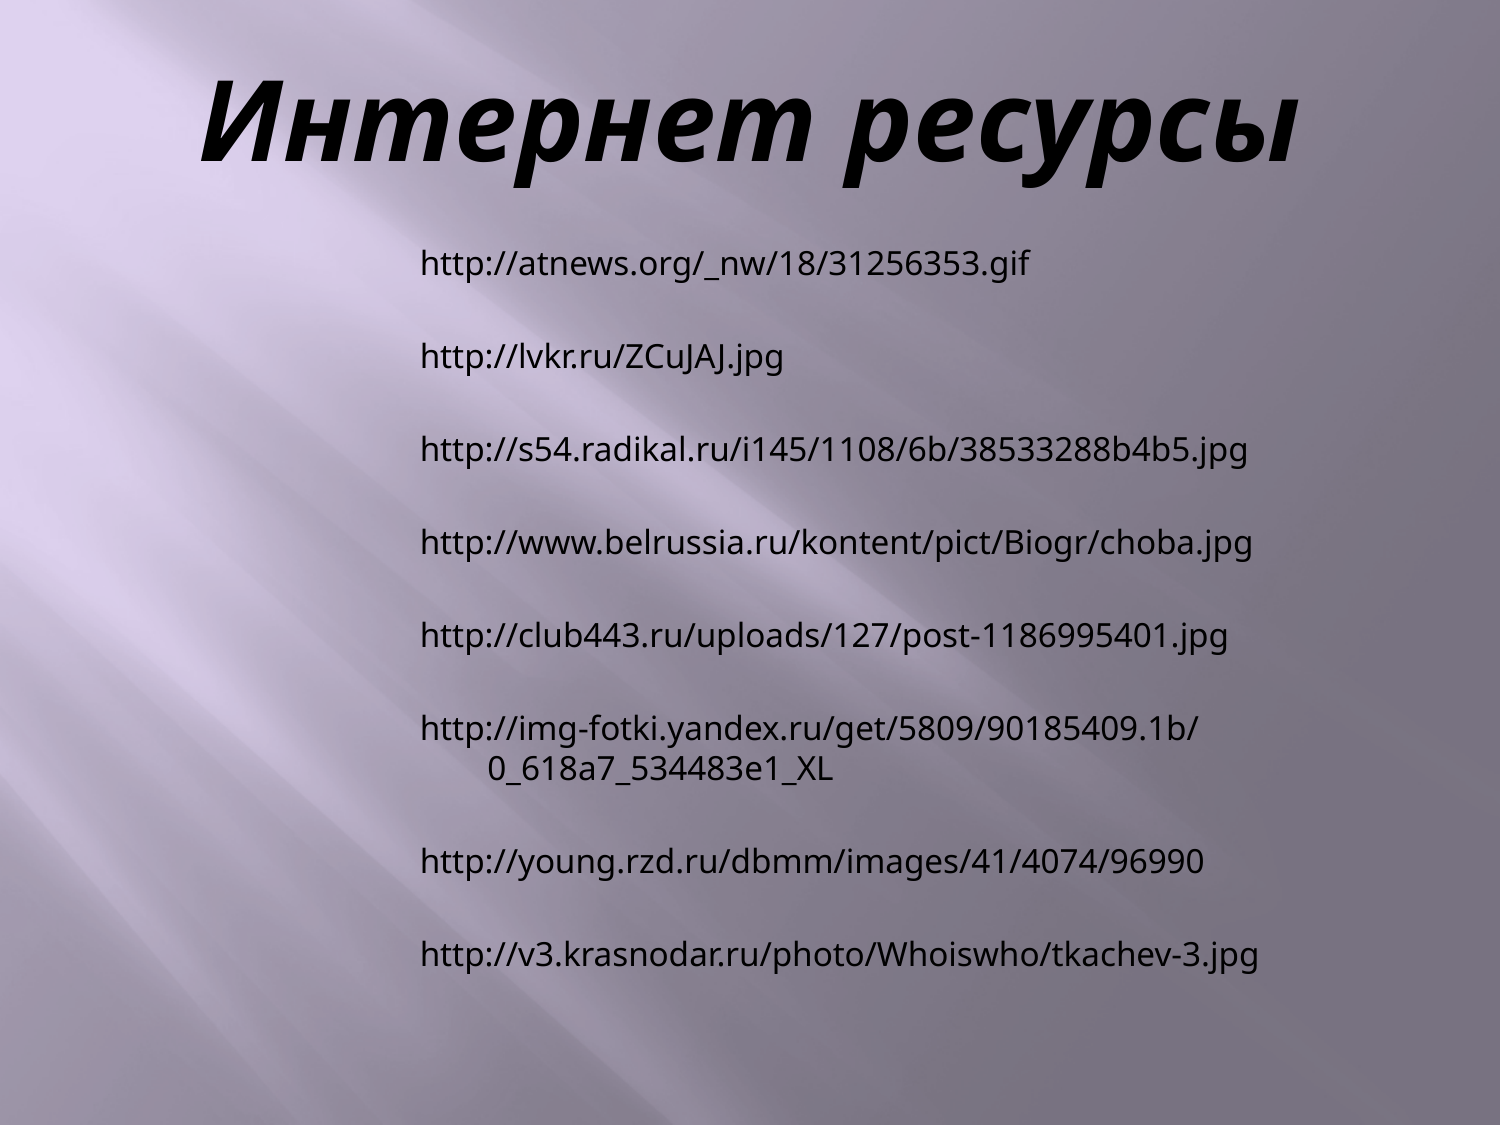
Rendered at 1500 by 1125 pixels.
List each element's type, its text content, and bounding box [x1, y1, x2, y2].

list http://atnews.org/_nw/18/31256353.gif http://lvkr.ru/ZCuJAJ.jpg http://s54.radikal.ru/i145/1108/6b/38533288b4b5.jpg http://www.belrussia.ru/kontent/pict/Biogr/choba.jpg http://club443.ru/uploads/127/post-1186995401.jpg http://img-fotki.yandex.ru/get/5809/90185409.1b/0_618a7_534483e1_XL http://young.rzd.ru/dbmm/images/41/4074/96990 http://v3.krasnodar.ru/photo/Whoiswho/tkachev-3.jpg [0, 234, 1500, 1125]
title Интернет ресурсы [0, 0, 1500, 233]
